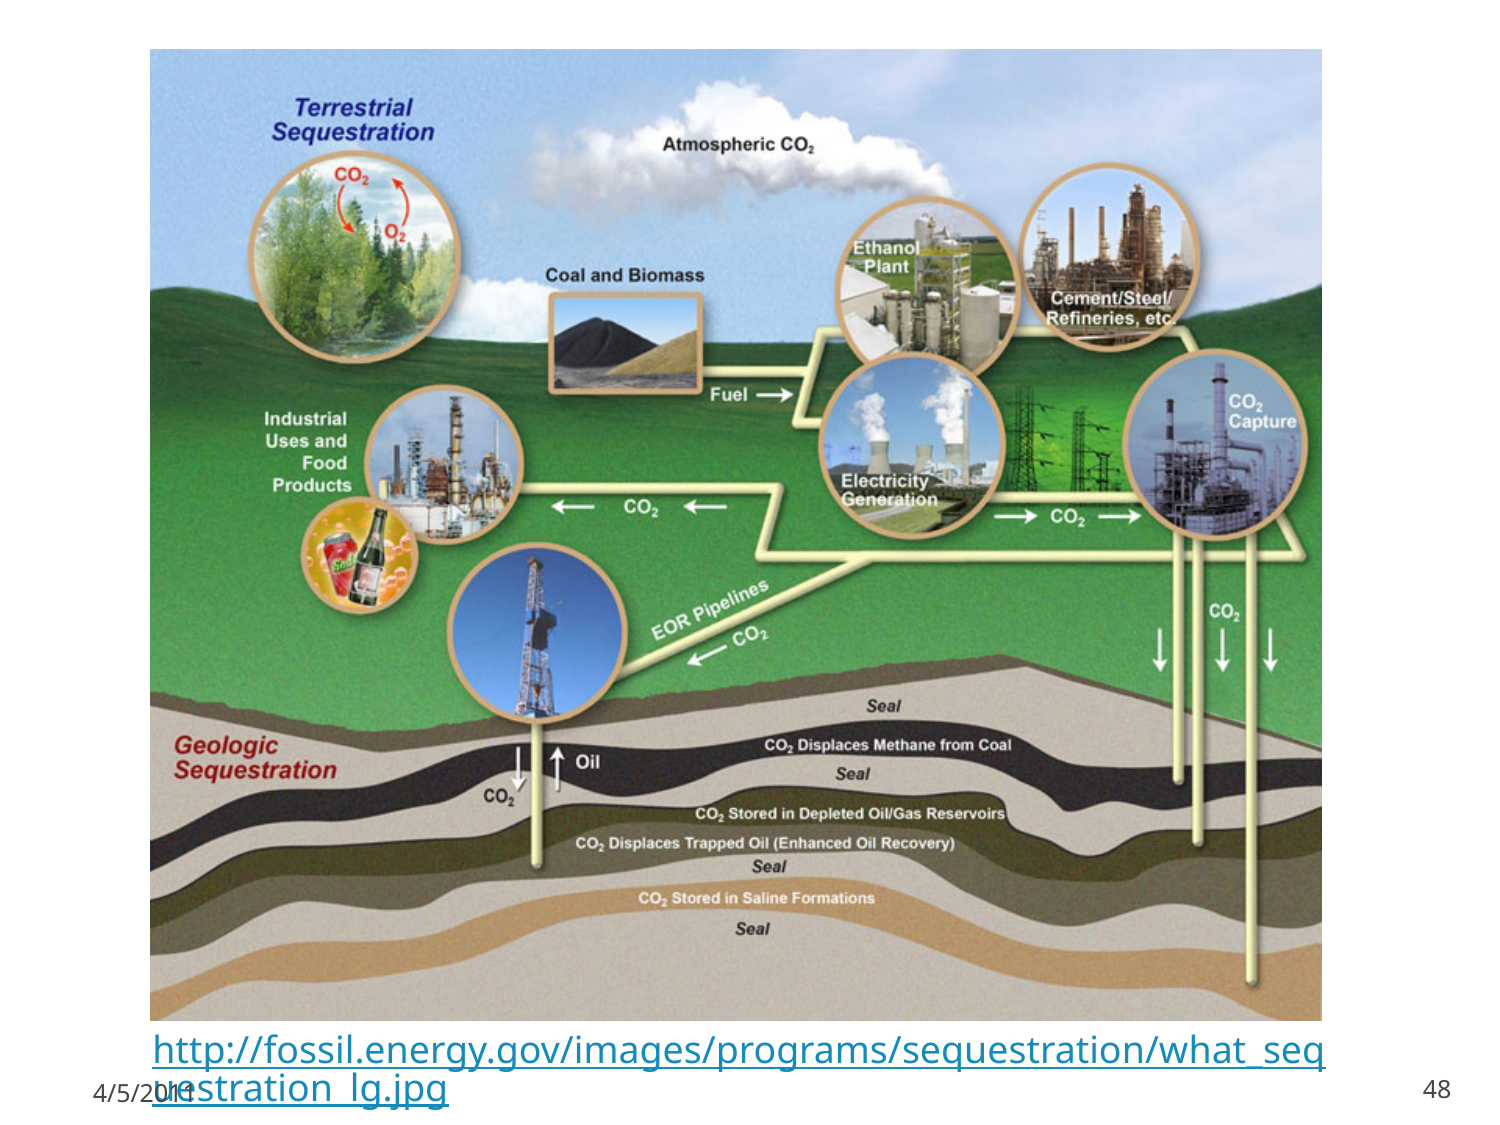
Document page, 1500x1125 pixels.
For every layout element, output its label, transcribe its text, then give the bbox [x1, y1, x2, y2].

text_box http://fossil.energy.gov/images/programs/sequestration/what_sequestration_lg.jpg [137, 1018, 1363, 1085]
slide_number 48 [1345, 1062, 1467, 1108]
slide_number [75, 1062, 425, 1108]
picture [149, 49, 1322, 1021]
